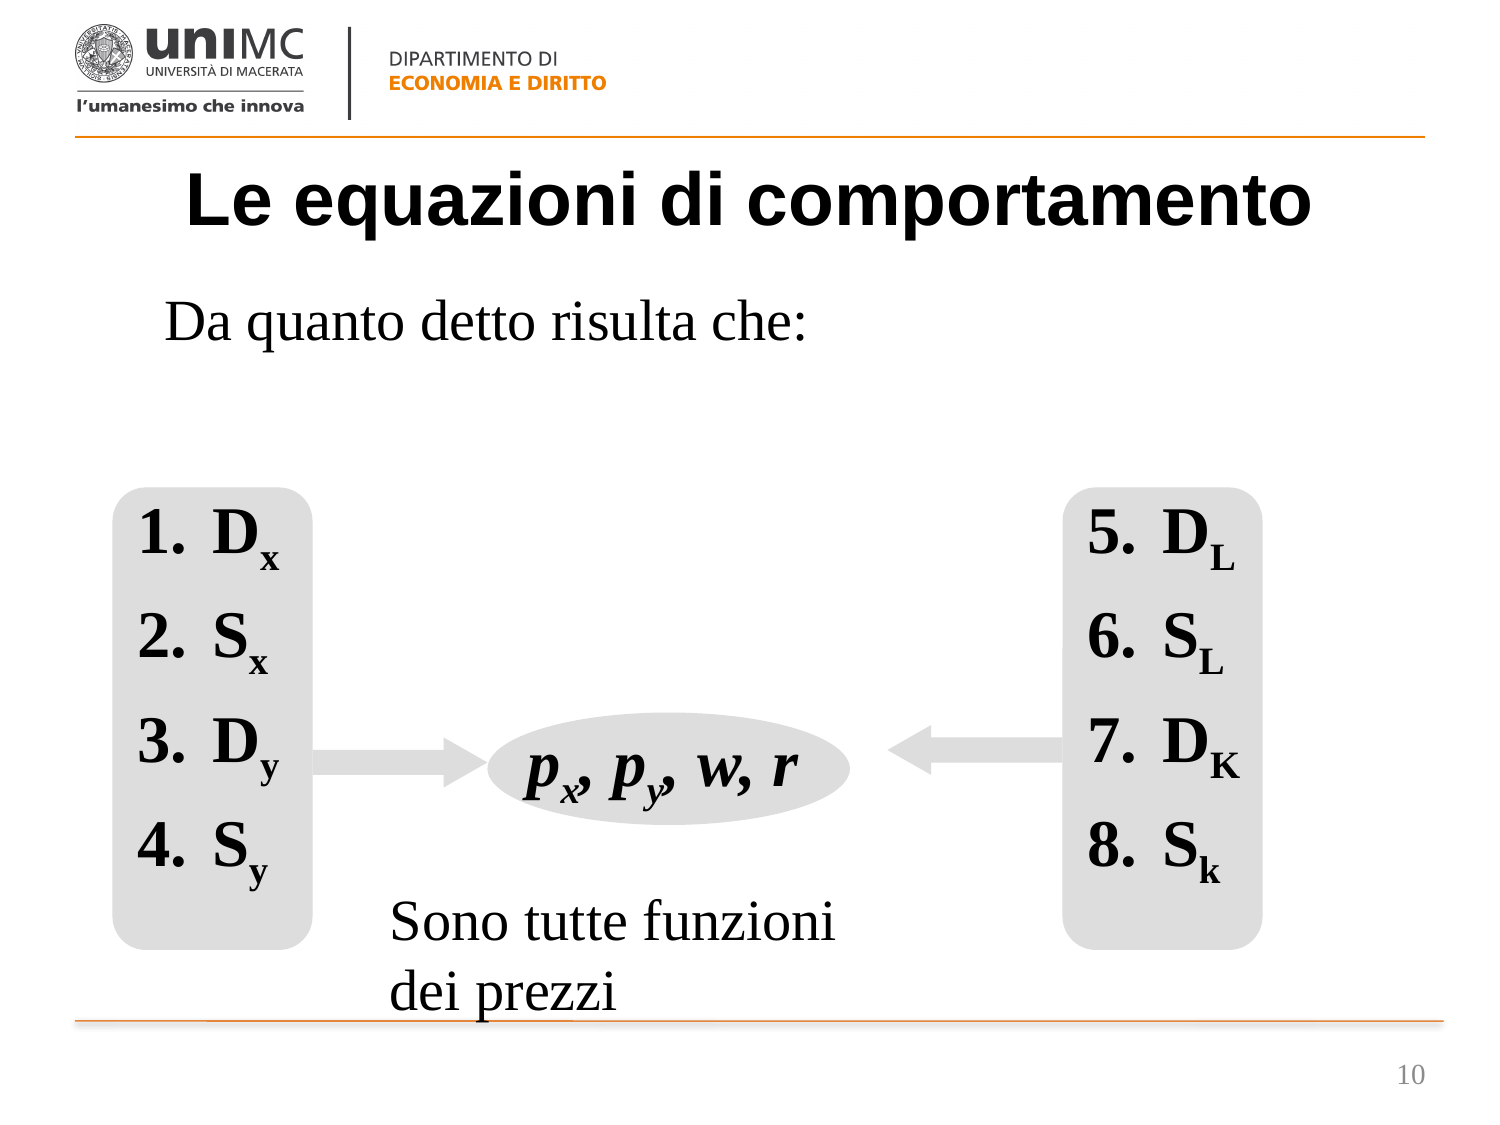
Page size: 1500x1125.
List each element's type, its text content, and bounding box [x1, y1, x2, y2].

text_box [112, 487, 488, 951]
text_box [887, 487, 1263, 951]
text_box Da quanto detto risulta che: [150, 275, 1375, 360]
slide_number 10 [1091, 1042, 1442, 1103]
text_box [374, 712, 938, 1031]
title Le equazioni di comportamento [75, 149, 1425, 241]
picture [75, 24, 1425, 138]
